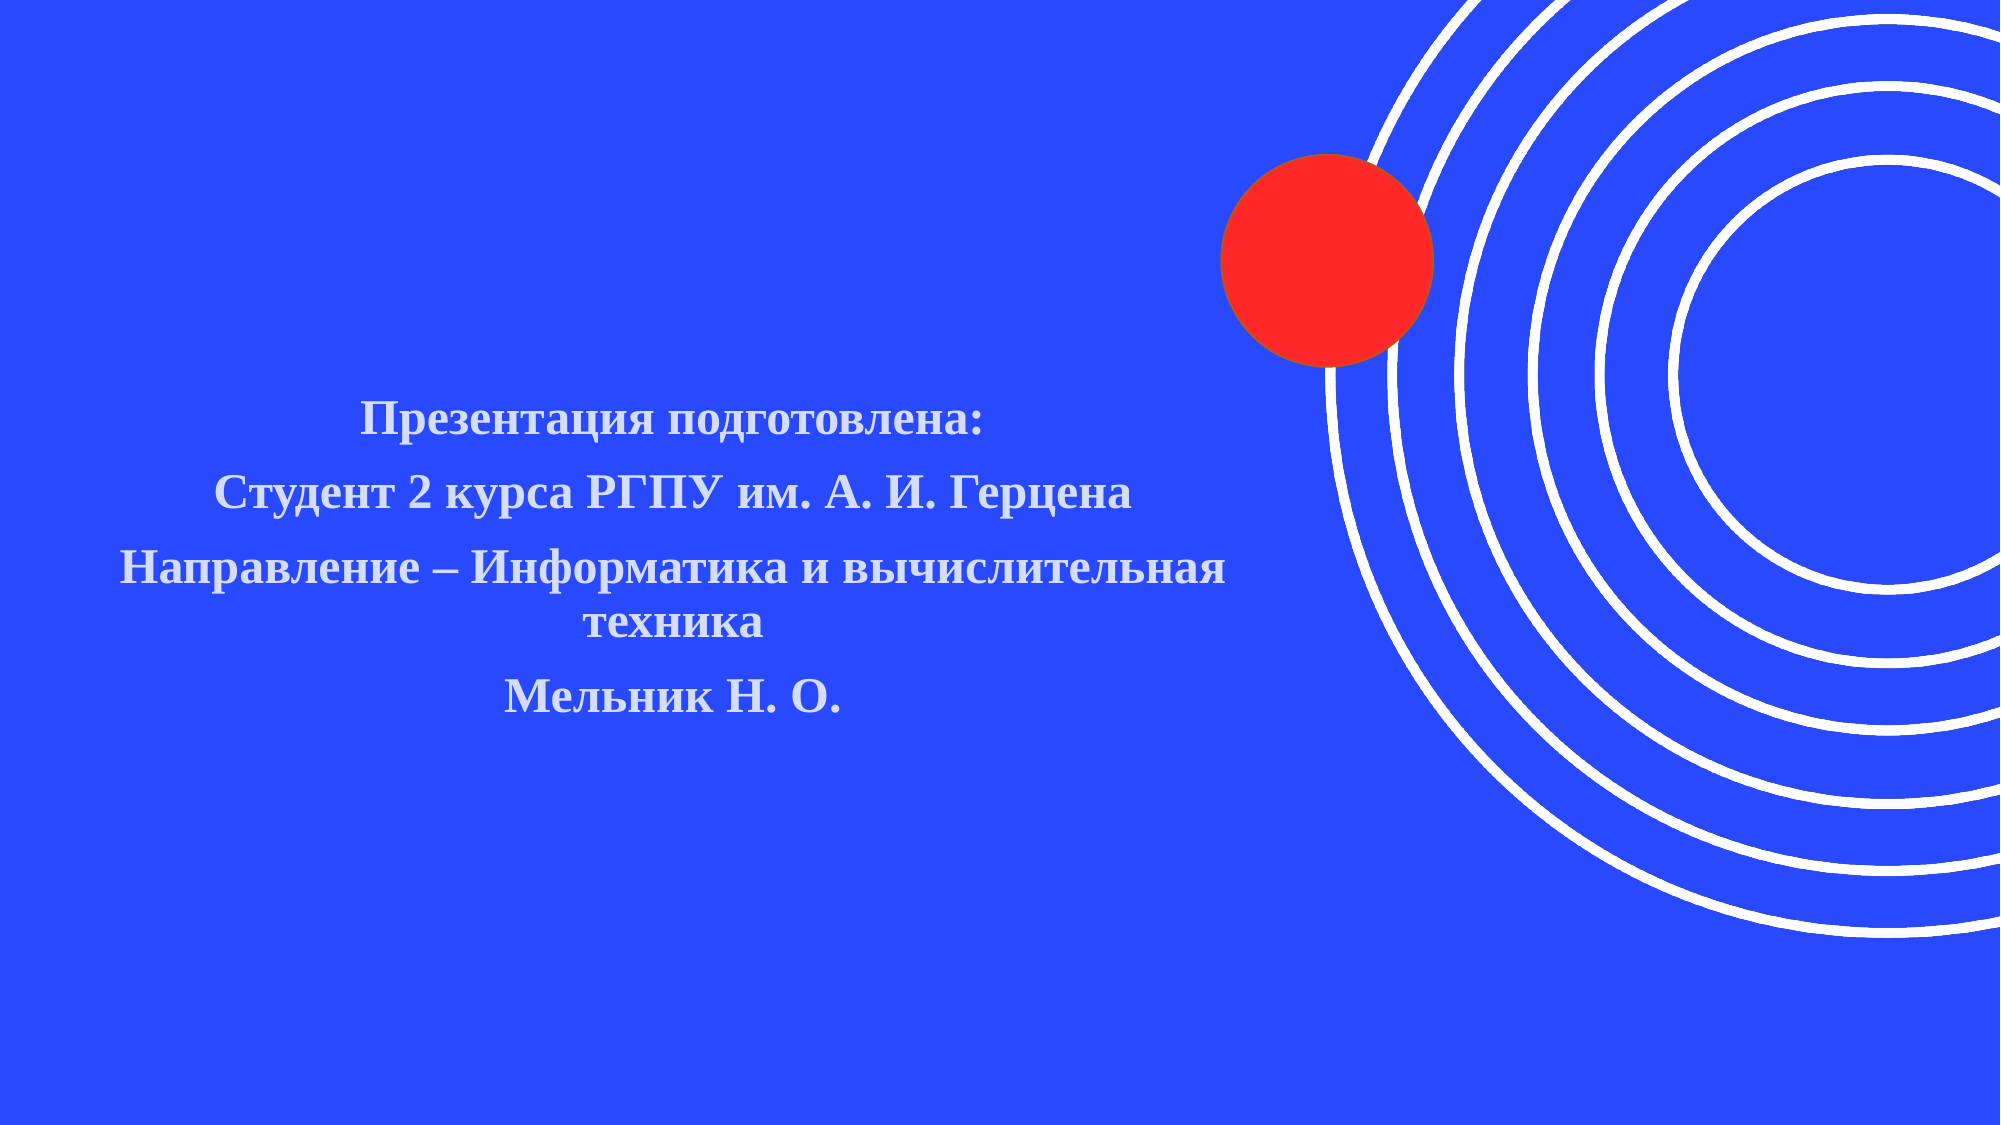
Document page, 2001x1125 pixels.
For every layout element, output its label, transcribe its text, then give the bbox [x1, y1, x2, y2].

subtitle Презентация подготовлена: Студент 2 курса РГПУ им. А. И. Герцена Направление – Информатика и вычислительная техника Мельник Н. О. [108, 390, 1238, 732]
picture [1325, 0, 2000, 938]
